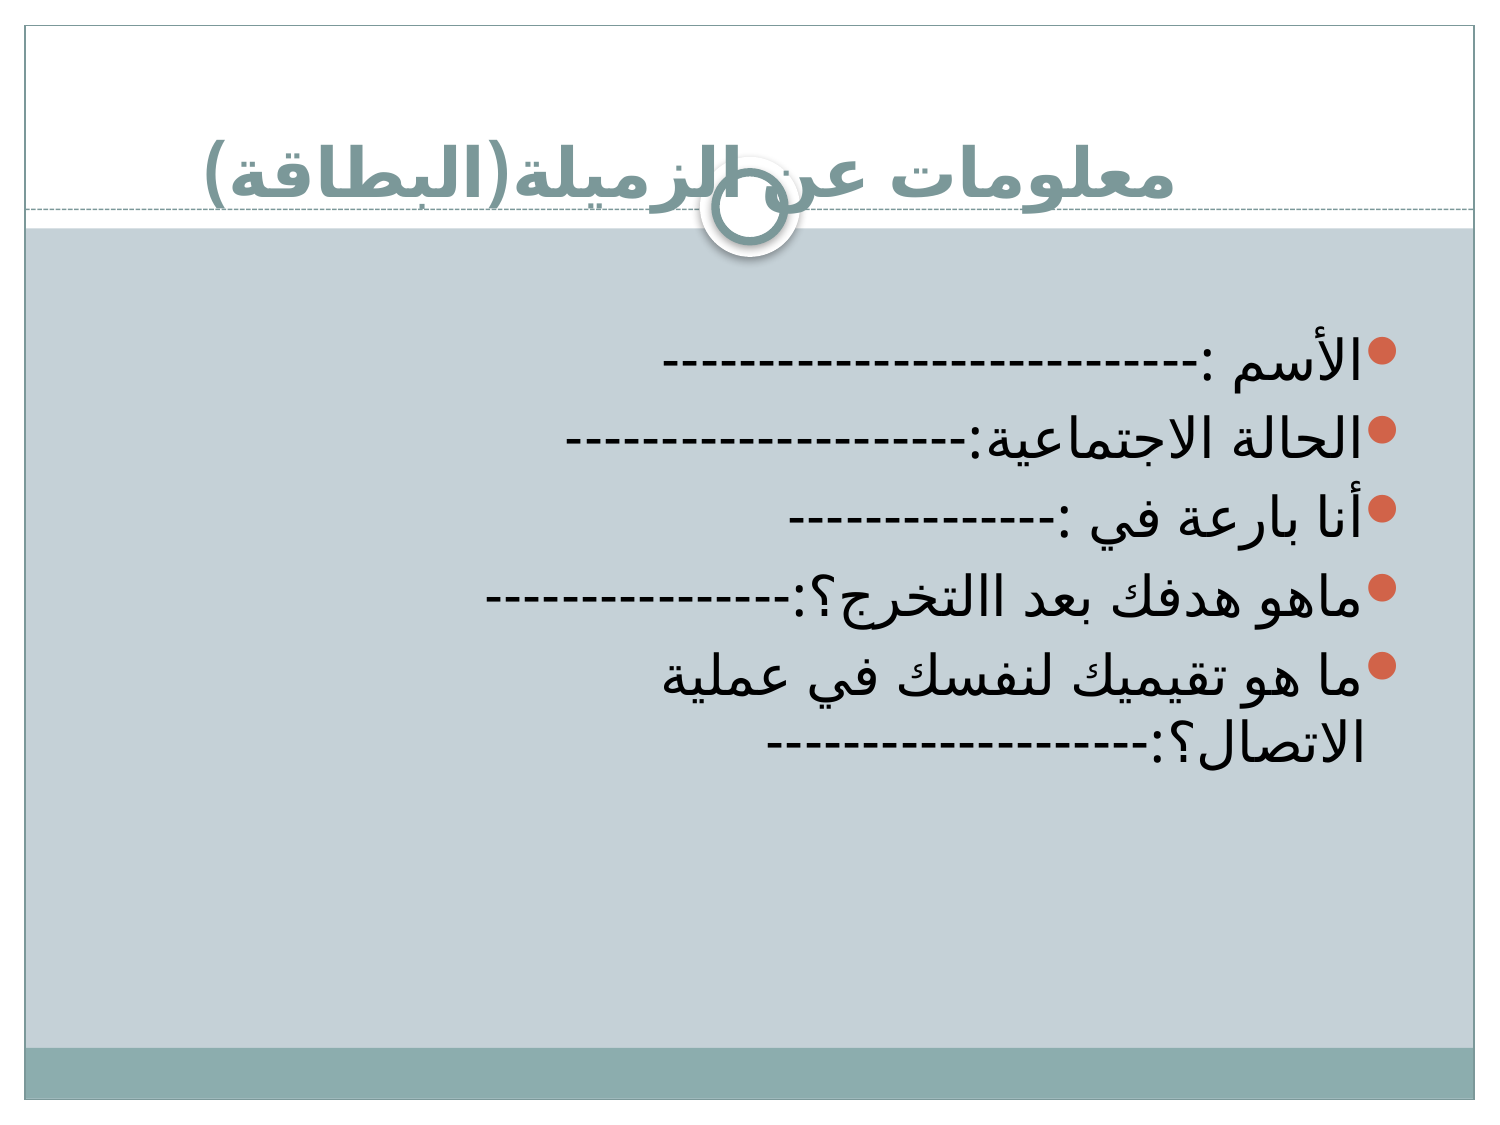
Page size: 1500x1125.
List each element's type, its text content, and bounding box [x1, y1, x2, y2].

title معلومات عن الزميلة(البطاقة) [53, 31, 1329, 219]
list الأسم :---------------------------- الحالة الاجتماعية:--------------------- أنا بارعة في :-------------- ماهو هدفك بعد االتخرج؟:---------------- ما هو تقيميك لنفسك في عملية الاتصال؟:-------------------- [76, 316, 1427, 1125]
